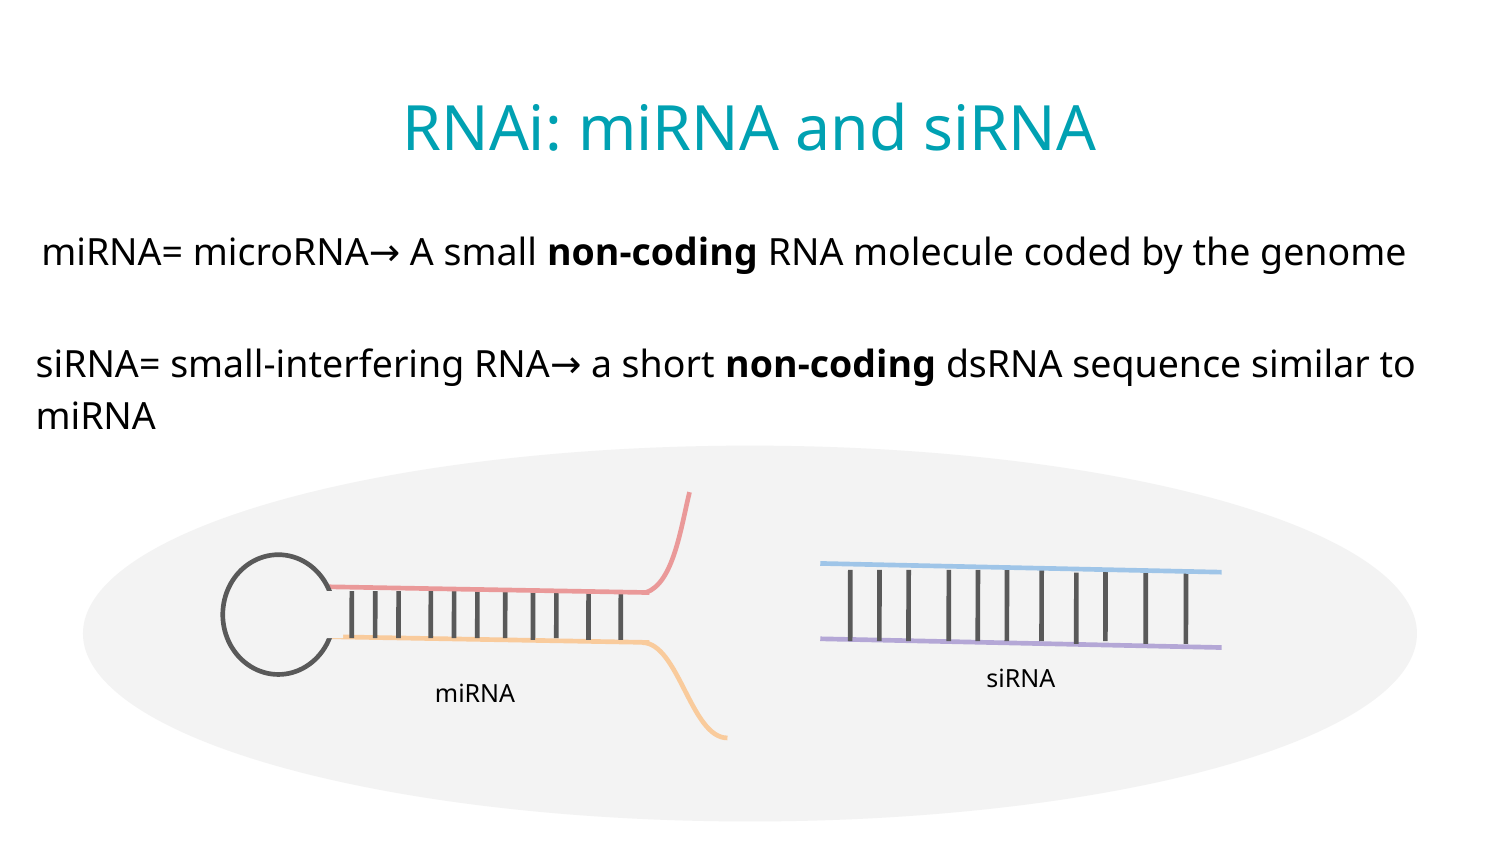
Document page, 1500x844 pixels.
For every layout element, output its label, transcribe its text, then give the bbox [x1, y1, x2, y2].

list miRNA= microRNA→ A small non-coding RNA molecule coded by the genome [26, 206, 1424, 301]
text_box [82, 445, 1417, 822]
title RNAi: miRNA and siRNA [51, 72, 1449, 167]
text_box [820, 563, 1222, 648]
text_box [222, 491, 728, 739]
text_box siRNA= small-interfering RNA→ a short non-coding dsRNA sequence similar to miRNA [20, 318, 1463, 413]
text_box siRNA [935, 656, 1107, 701]
